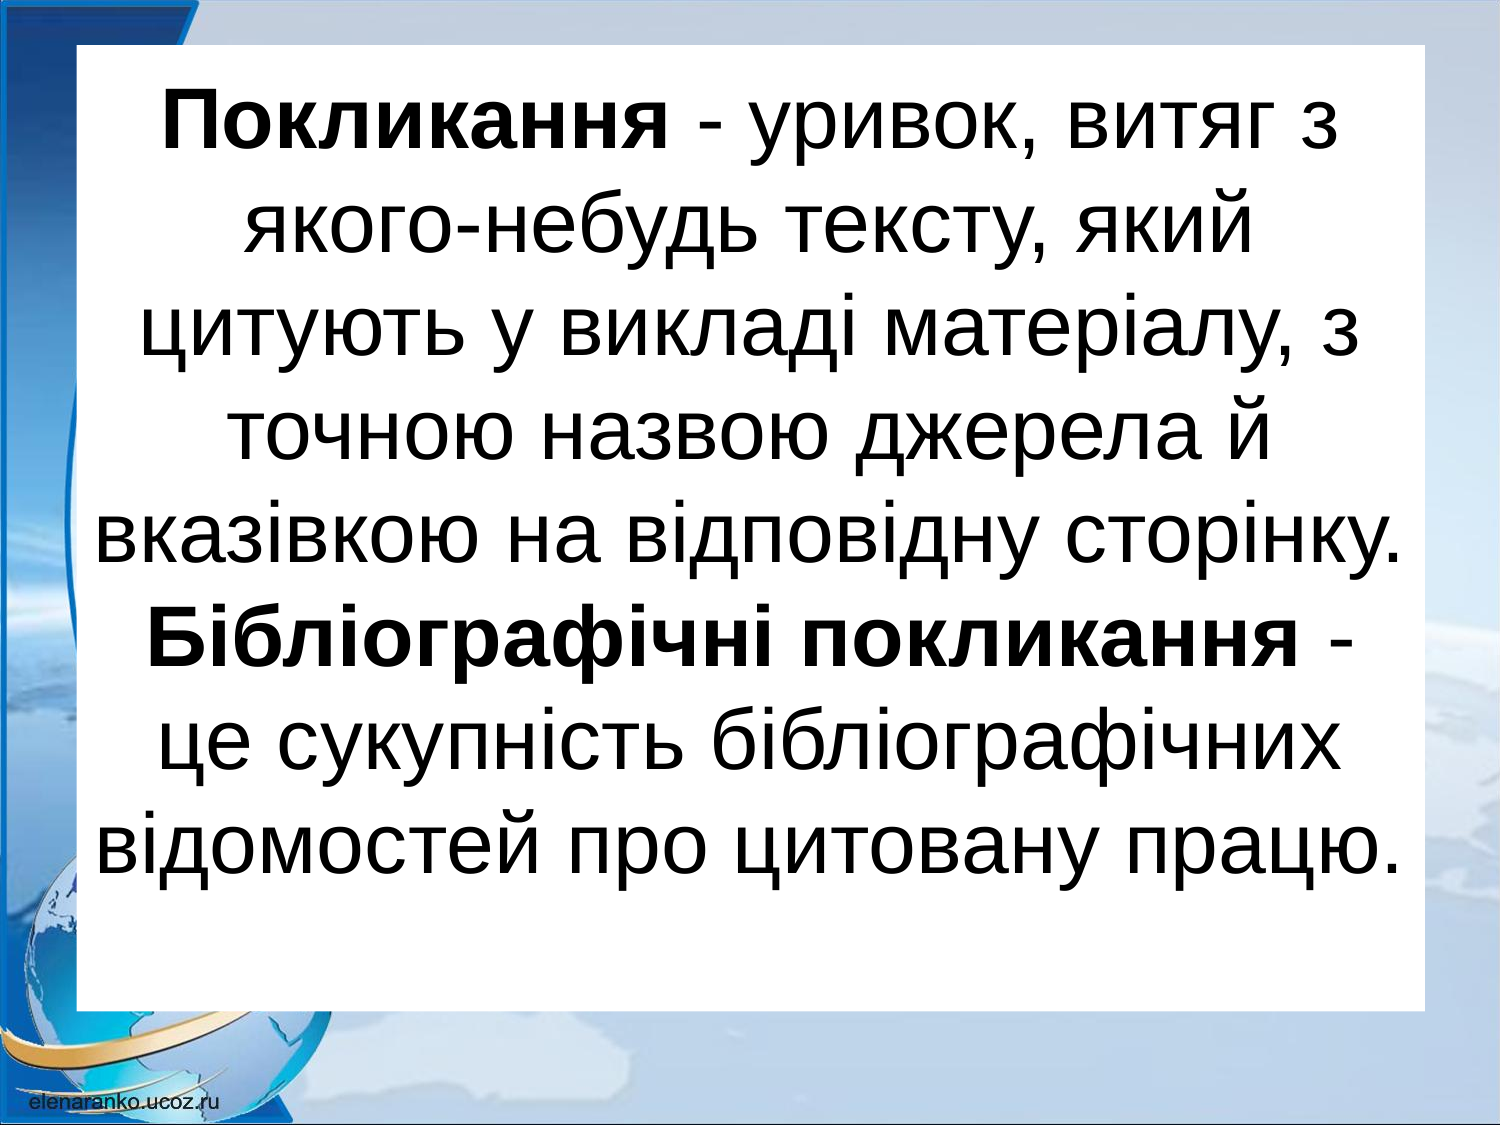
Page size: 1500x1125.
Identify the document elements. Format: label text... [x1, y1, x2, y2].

title Покликання - уривок, витяг з якого-небудь тексту, який цитують у викладі матеріалу, з точною назвою джерела й вказівкою на відповідну сторінку. Бібліографічні покликання - це сукупність бібліографічних відомостей про цитовану працю. [76, 45, 1425, 1012]
picture [0, 0, 1500, 1125]
